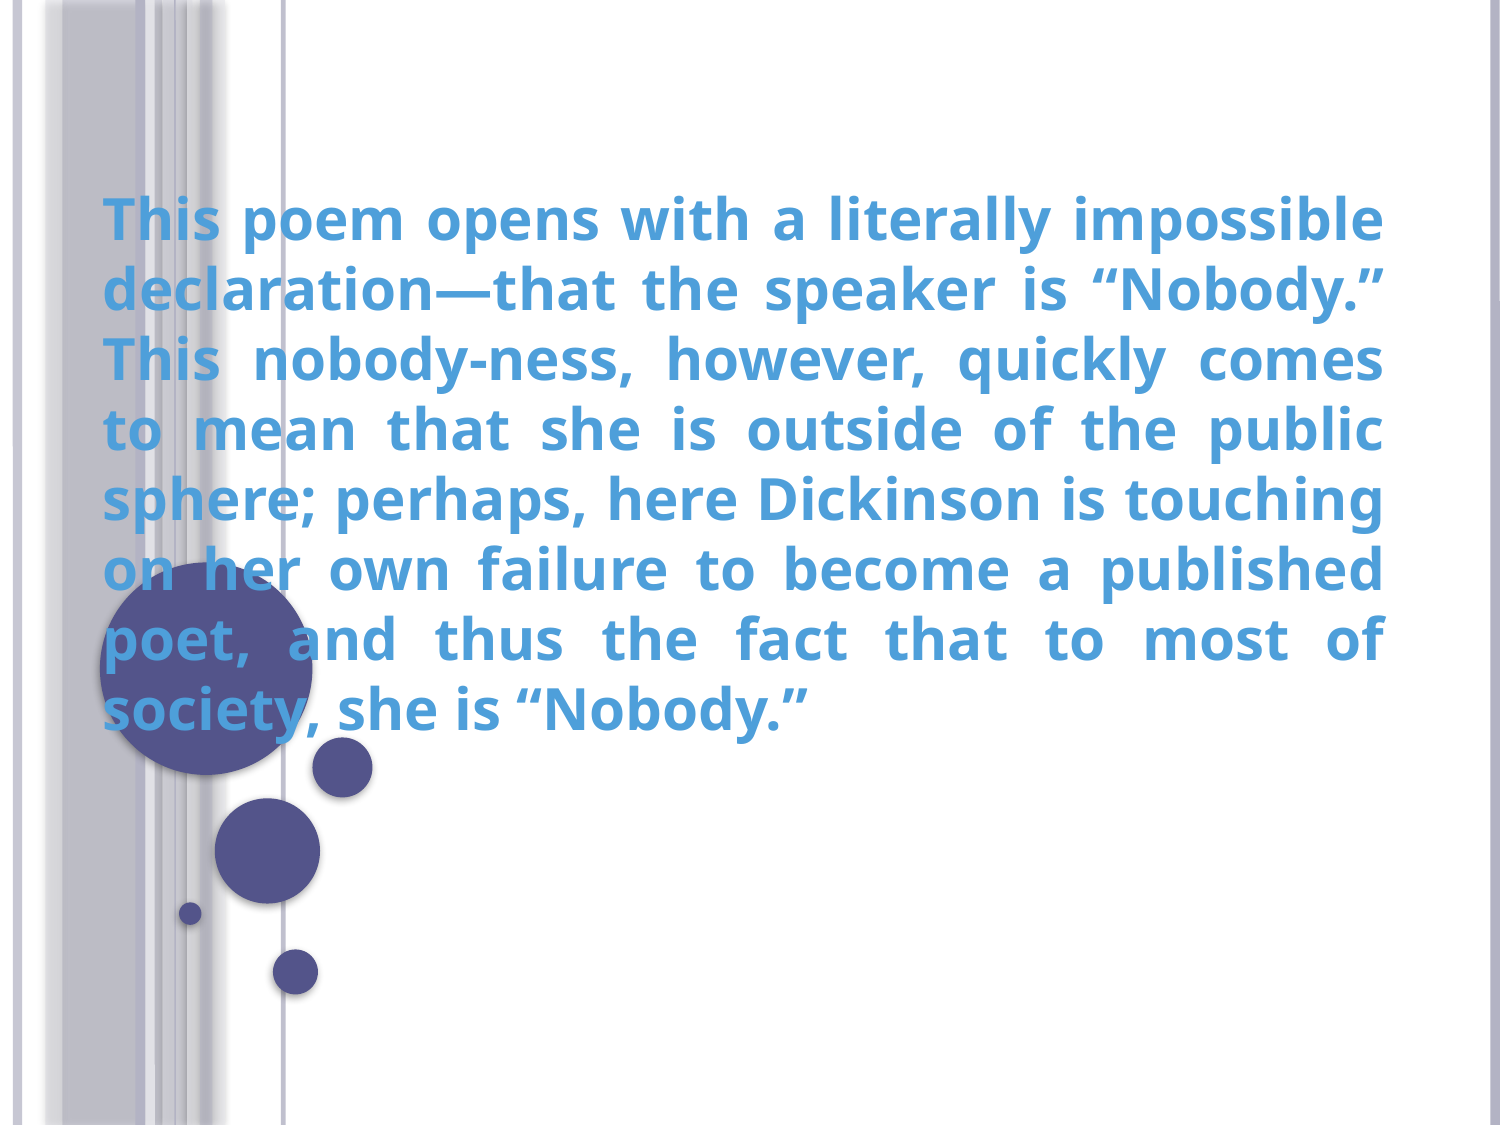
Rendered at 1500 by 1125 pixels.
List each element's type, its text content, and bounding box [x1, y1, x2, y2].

text_box This poem opens with a literally impossible declaration—that the speaker is “Nobody.” This nobody-ness, however, quickly comes to mean that she is outside of the public sphere; perhaps, here Dickinson is touching on her own failure to become a published poet, and thus the fact that to most of society, she is “Nobody.” [87, 174, 1400, 750]
